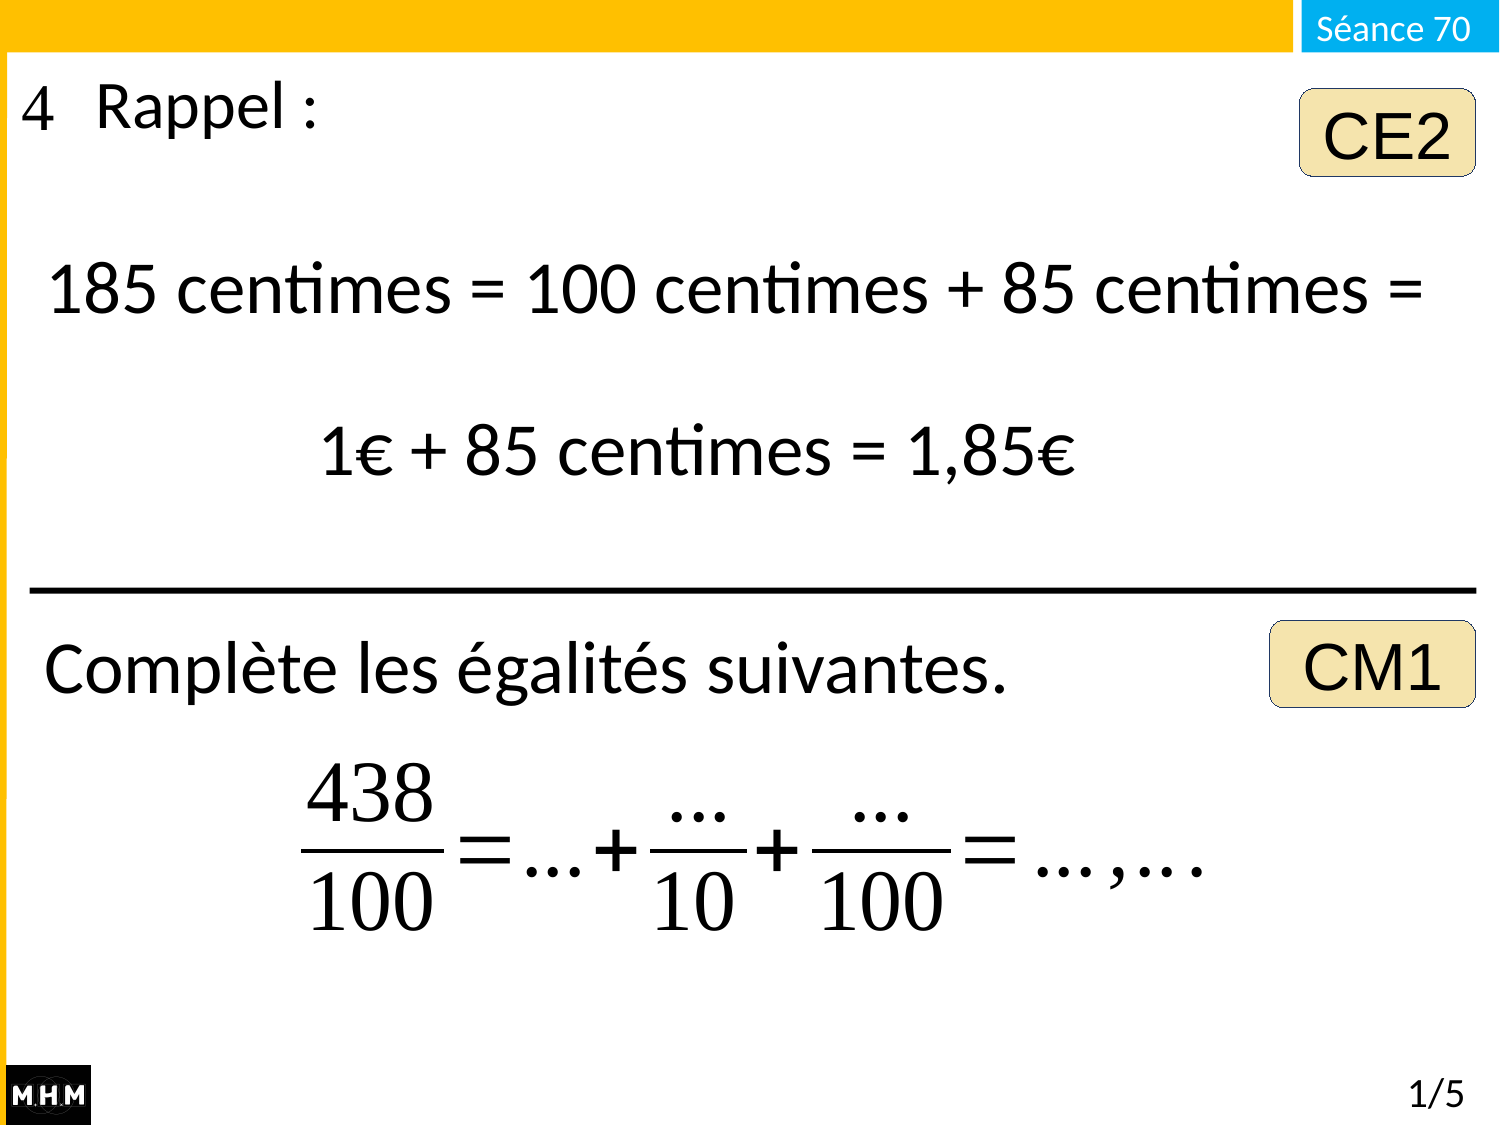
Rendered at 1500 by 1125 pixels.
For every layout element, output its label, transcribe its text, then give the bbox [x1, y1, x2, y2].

text_box CE2 [1299, 88, 1476, 177]
text_box CM1 [1269, 620, 1476, 708]
picture [6, 1065, 91, 1125]
text_box 185 centimes = 100 centimes + 85 centimes = 1€ + 85 centimes = 1,85€ [30, 200, 1463, 540]
text_box Complète les égalités suivantes. [29, 594, 1085, 746]
list 1/5 [1373, 1064, 1500, 1125]
text_box Rappel : [80, 61, 1374, 151]
